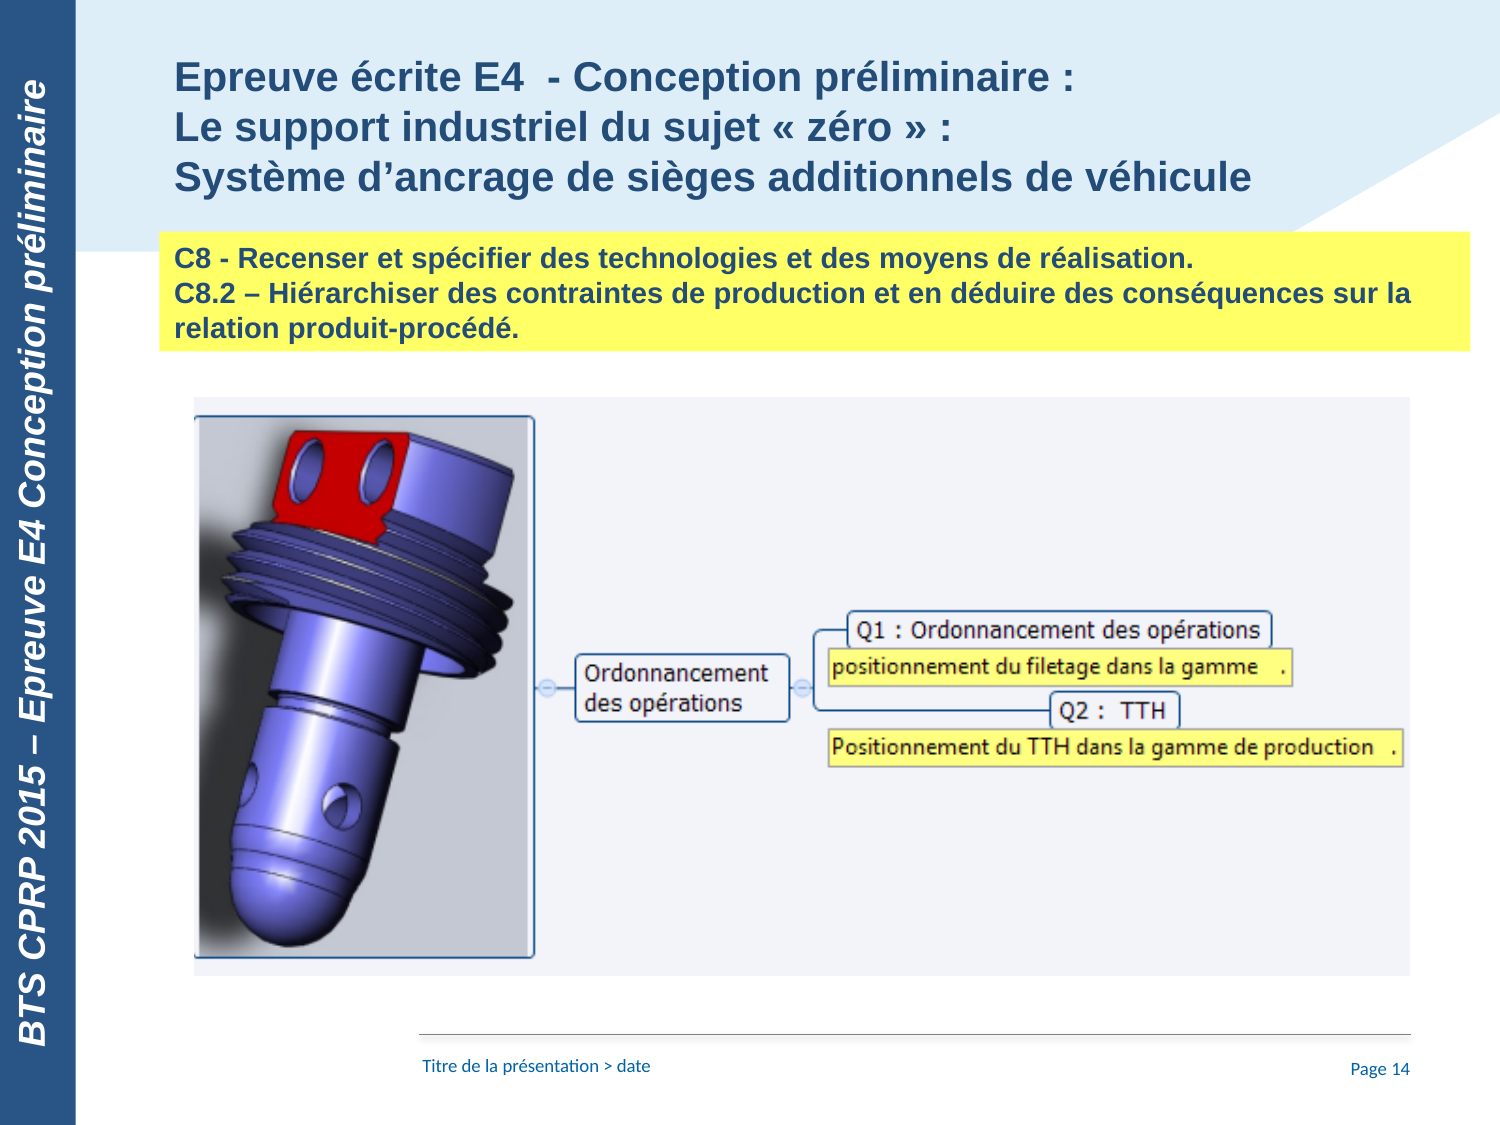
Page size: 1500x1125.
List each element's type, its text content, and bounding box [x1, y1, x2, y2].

text_box BTS CPRP 2015 – Epreuve E4 Conception préliminaire [0, 0, 76, 1125]
picture [194, 396, 1410, 977]
text_box Epreuve écrite E4 - Conception préliminaire : Le support industriel du sujet « zéro » : Système d’ancrage de sièges additionnels de véhicule [159, 42, 1341, 208]
text_box C8 - Recenser et spécifier des technologies et des moyens de réalisation. C8.2 – Hiérarchiser des contraintes de production et en déduire des conséquences sur la relation produit-procédé. [159, 231, 1471, 352]
